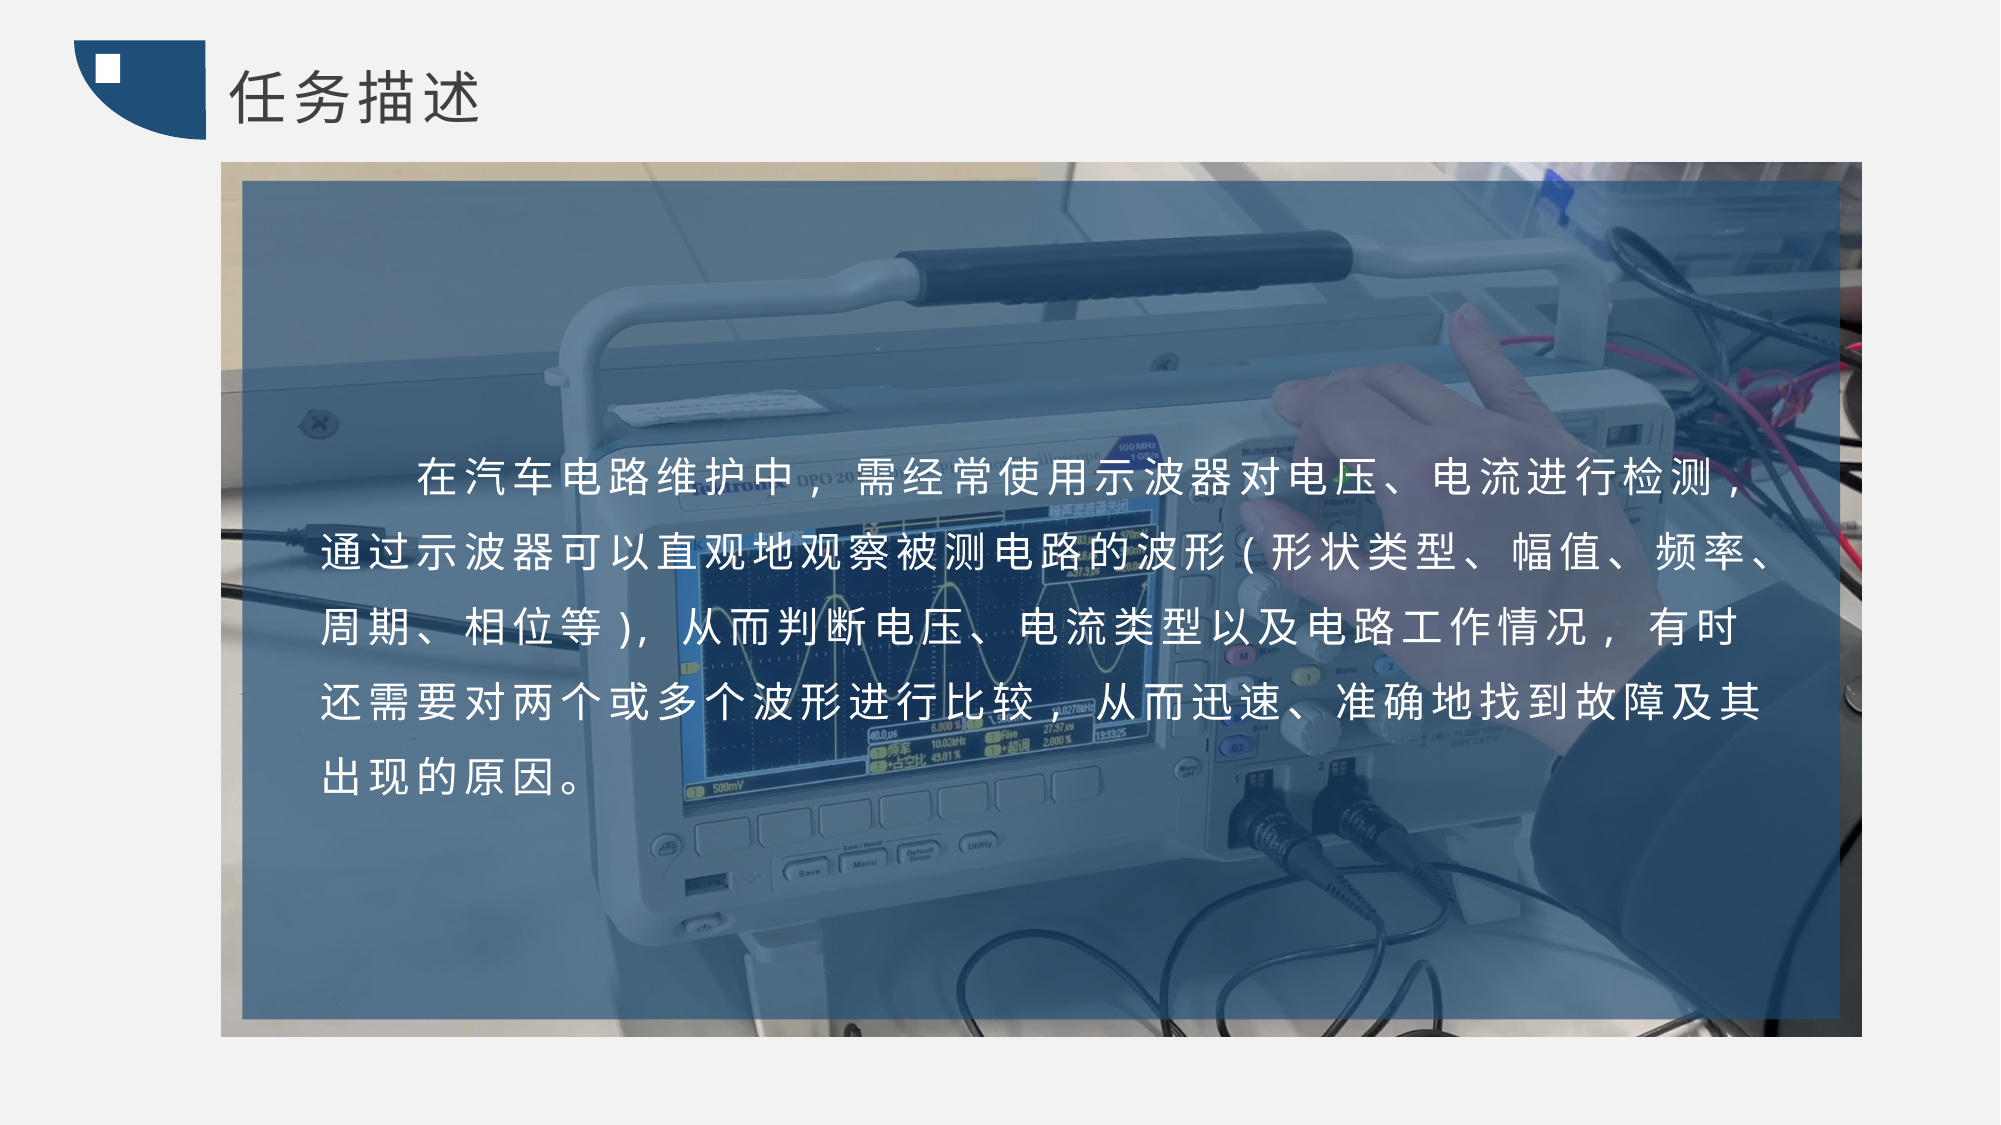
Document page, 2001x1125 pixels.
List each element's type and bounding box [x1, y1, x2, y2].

picture [221, 162, 1862, 1037]
text_box [74, 0, 815, 140]
